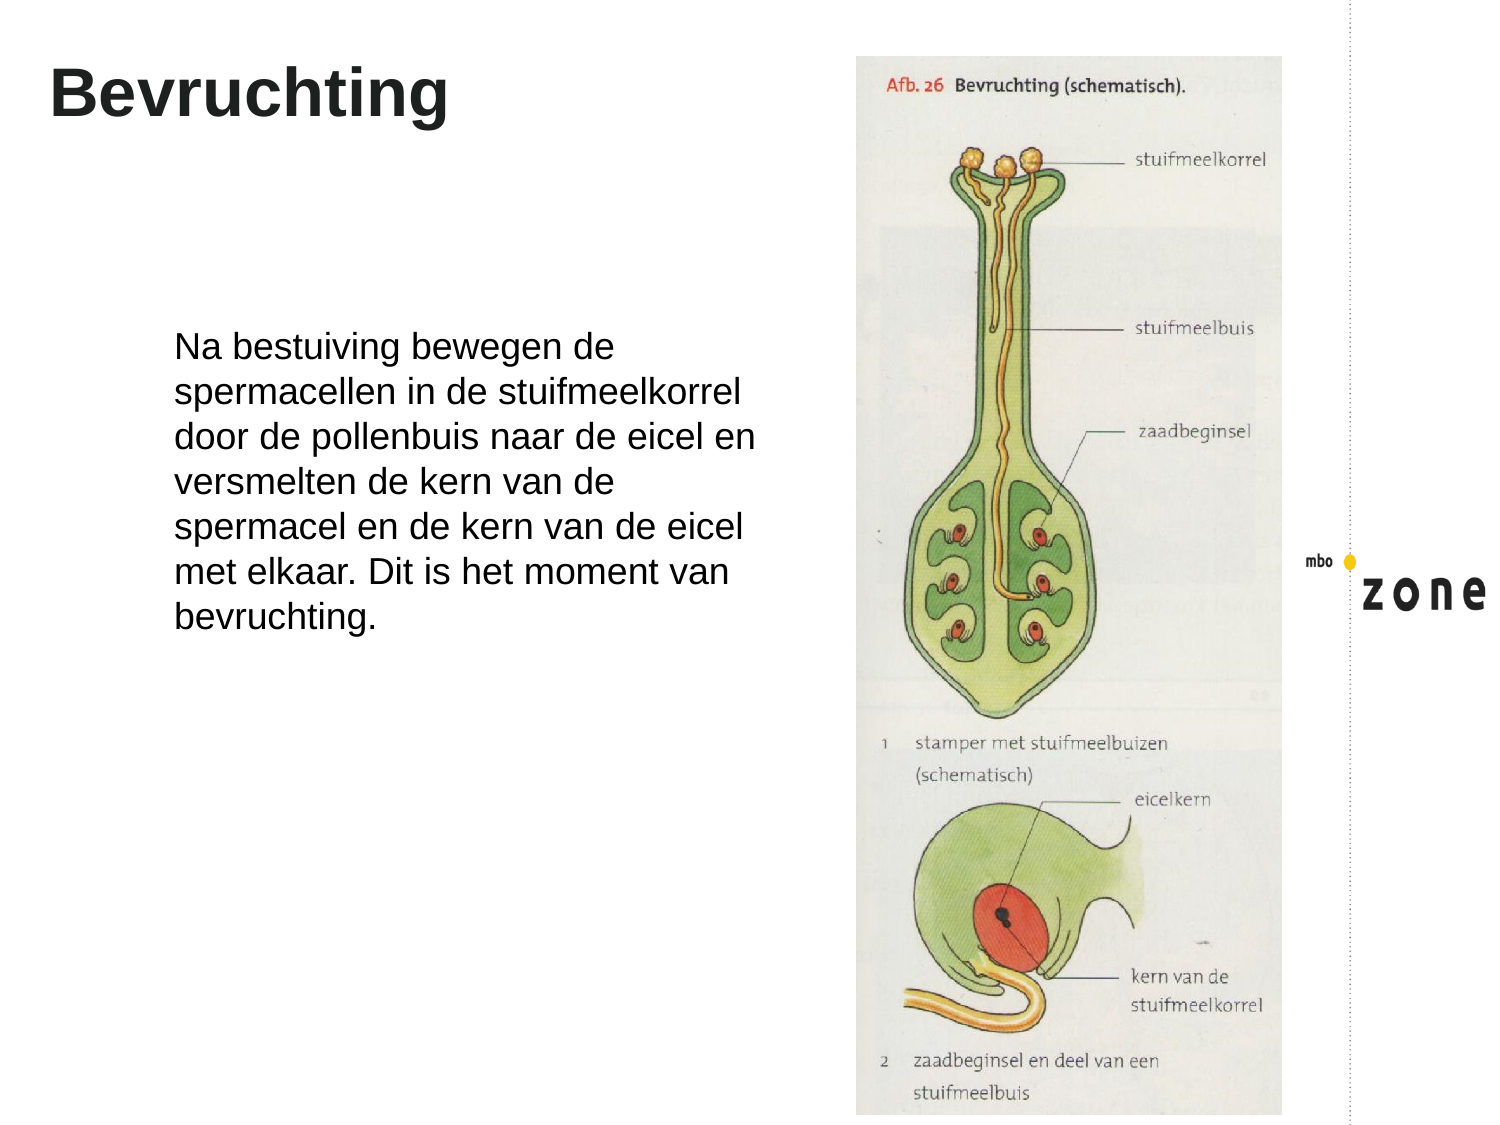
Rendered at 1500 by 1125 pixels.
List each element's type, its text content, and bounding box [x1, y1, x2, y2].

title Bevruchting [49, 57, 856, 246]
picture [856, 0, 1500, 1125]
text_box Na bestuiving bewegen de spermacellen in de stuifmeelkorrel door de pollenbuis naar de eicel en versmelten de kern van de spermacel en de kern van de eicel met elkaar. Dit is het moment van bevruchting. [159, 314, 809, 645]
title Bevruchting [1282, 57, 1400, 246]
